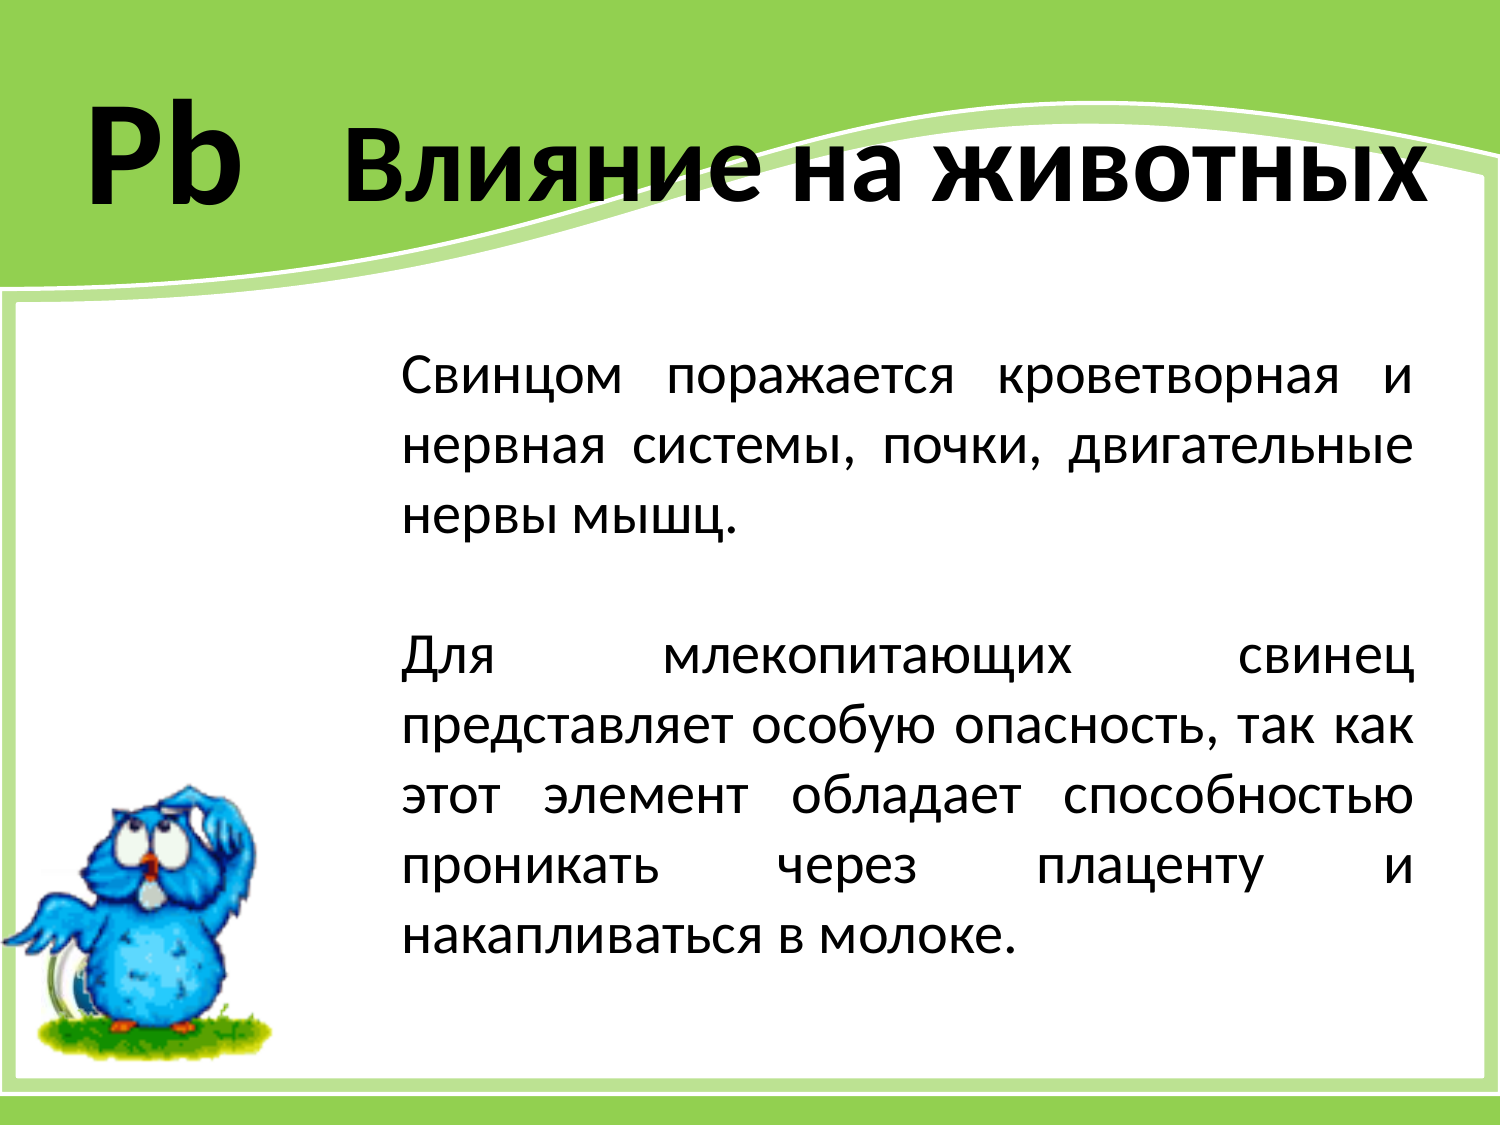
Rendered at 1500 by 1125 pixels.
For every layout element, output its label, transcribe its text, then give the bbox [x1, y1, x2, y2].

text_box Влияние на животных [364, 81, 1477, 232]
text_box Свинцом поражается кроветворная и нервная системы, почки, двигательные нервы мышц. Для млекопитающих свинец представляет особую опасность, так как этот элемент обладает способностью проникать через плаценту и накапливаться в молоке. [386, 328, 1430, 973]
text_box Pb [70, 46, 364, 242]
picture [0, 713, 317, 1075]
